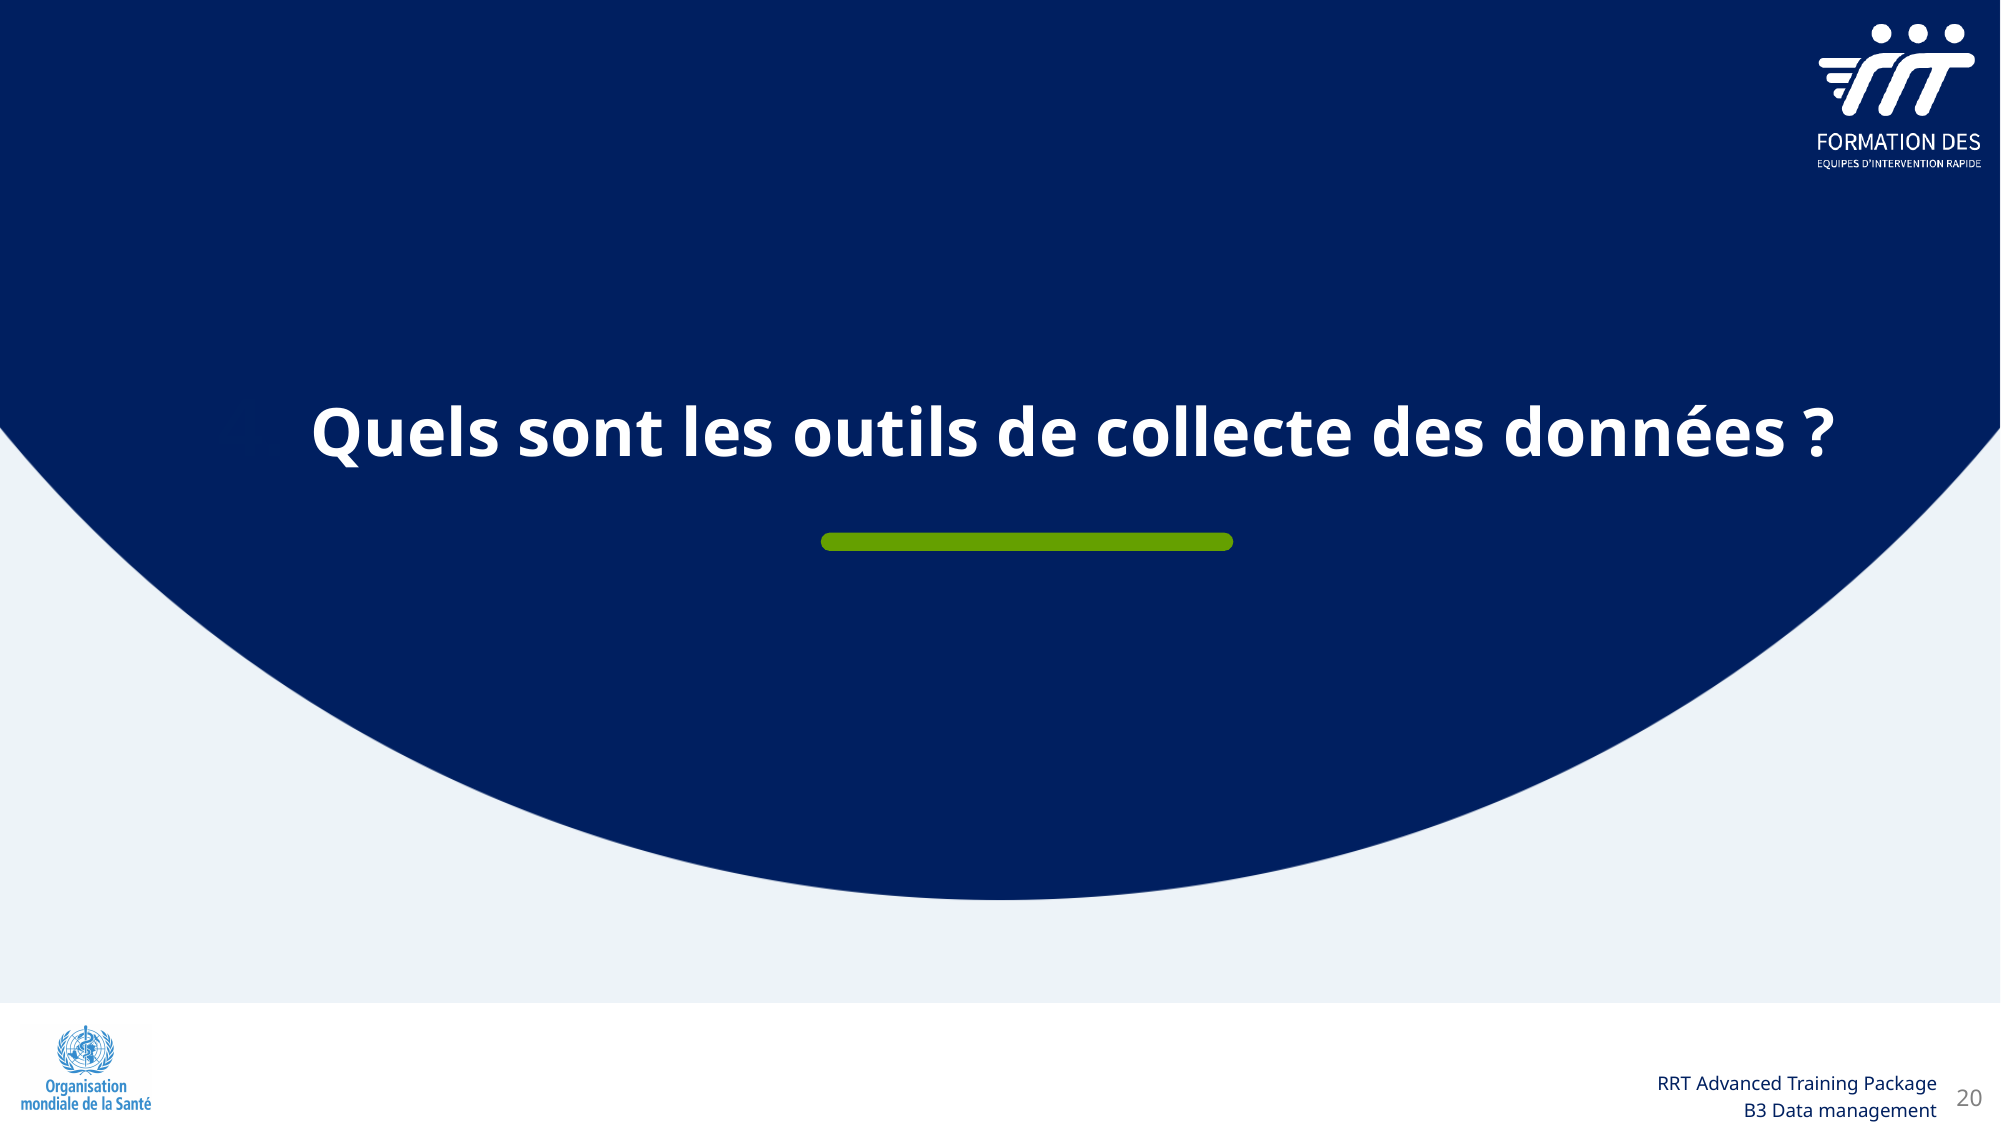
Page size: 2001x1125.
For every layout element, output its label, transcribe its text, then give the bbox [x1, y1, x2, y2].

picture [0, 0, 2001, 1003]
list 4. Quels sont les outils de collecte des données ? [95, 263, 1959, 572]
picture [20, 1024, 152, 1111]
